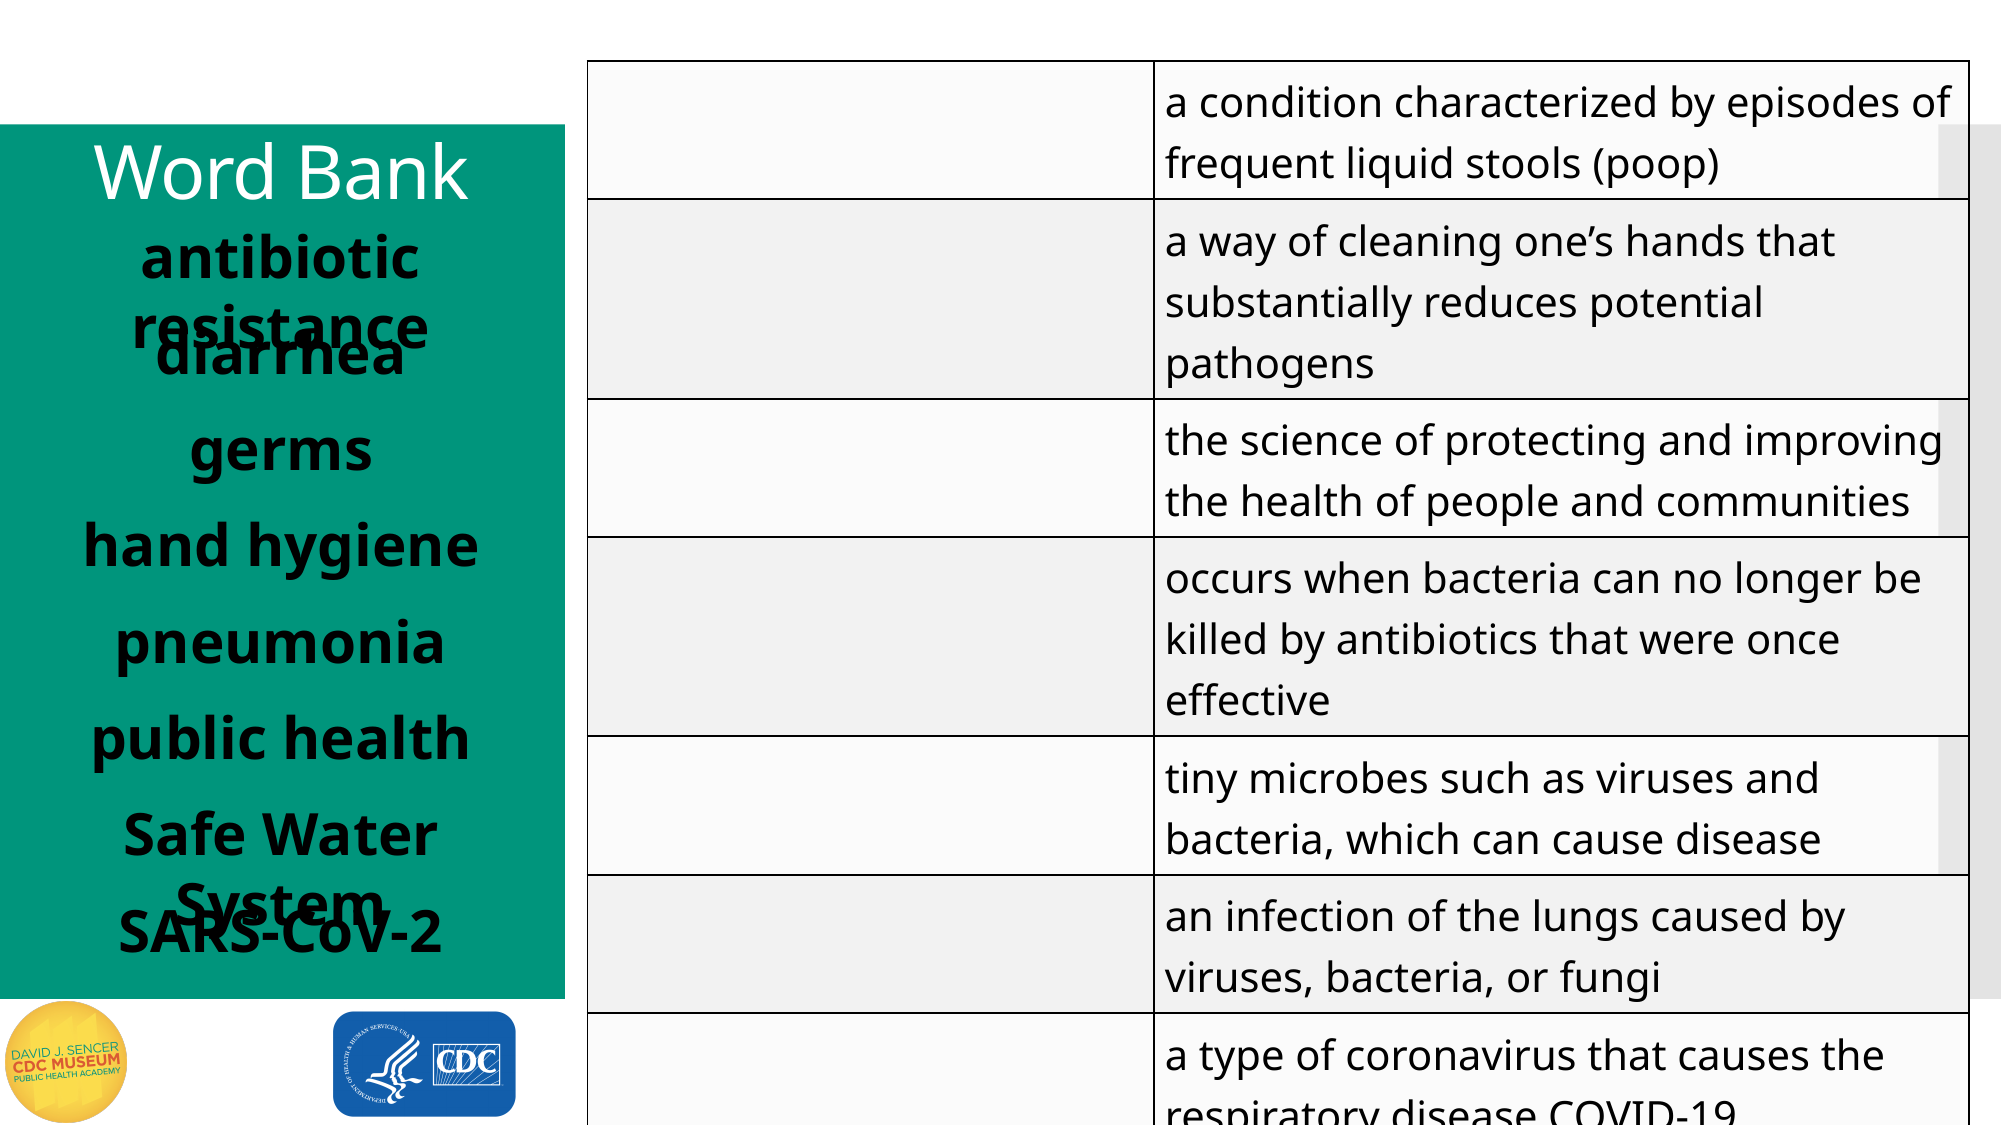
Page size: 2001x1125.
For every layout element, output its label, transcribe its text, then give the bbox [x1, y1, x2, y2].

table_cell the science of protecting and improving the health of people and communities [1155, 400, 1968, 536]
text_box germs [26, 405, 537, 490]
table_cell [588, 200, 1153, 398]
table_cell a type of coronavirus that causes the respiratory disease COVID-19 [1155, 1014, 1968, 1125]
table_cell occurs when bacteria can no longer be killed by antibiotics that were once effective [1155, 538, 1968, 735]
table_cell [588, 737, 1153, 874]
text_box pneumonia [26, 597, 537, 683]
table_cell [588, 1014, 1153, 1125]
picture [4, 1001, 127, 1123]
table_cell an infection of the lungs caused by viruses, bacteria, or fungi [1155, 876, 1968, 1012]
table_header a condition characterized by episodes of frequent liquid stools (poop) [1155, 62, 1968, 198]
text_box public health [26, 693, 537, 779]
text_box diarrhea [26, 308, 537, 394]
table_cell [588, 538, 1153, 735]
text_box hand hygiene [26, 501, 537, 586]
table_cell a way of cleaning one’s hands that substantially reduces potential pathogens [1155, 200, 1968, 398]
text_box Safe Water System [26, 789, 537, 886]
text_box Word Bank [26, 130, 537, 212]
picture [321, 1003, 530, 1125]
text_box SARS-CoV-2 [26, 886, 537, 972]
table_cell [588, 400, 1153, 536]
table_cell [588, 876, 1153, 1012]
text_box antibiotic resistance [4, 212, 557, 368]
table_cell tiny microbes such as viruses and bacteria, which can cause disease [1155, 737, 1968, 874]
table_header [588, 62, 1153, 198]
